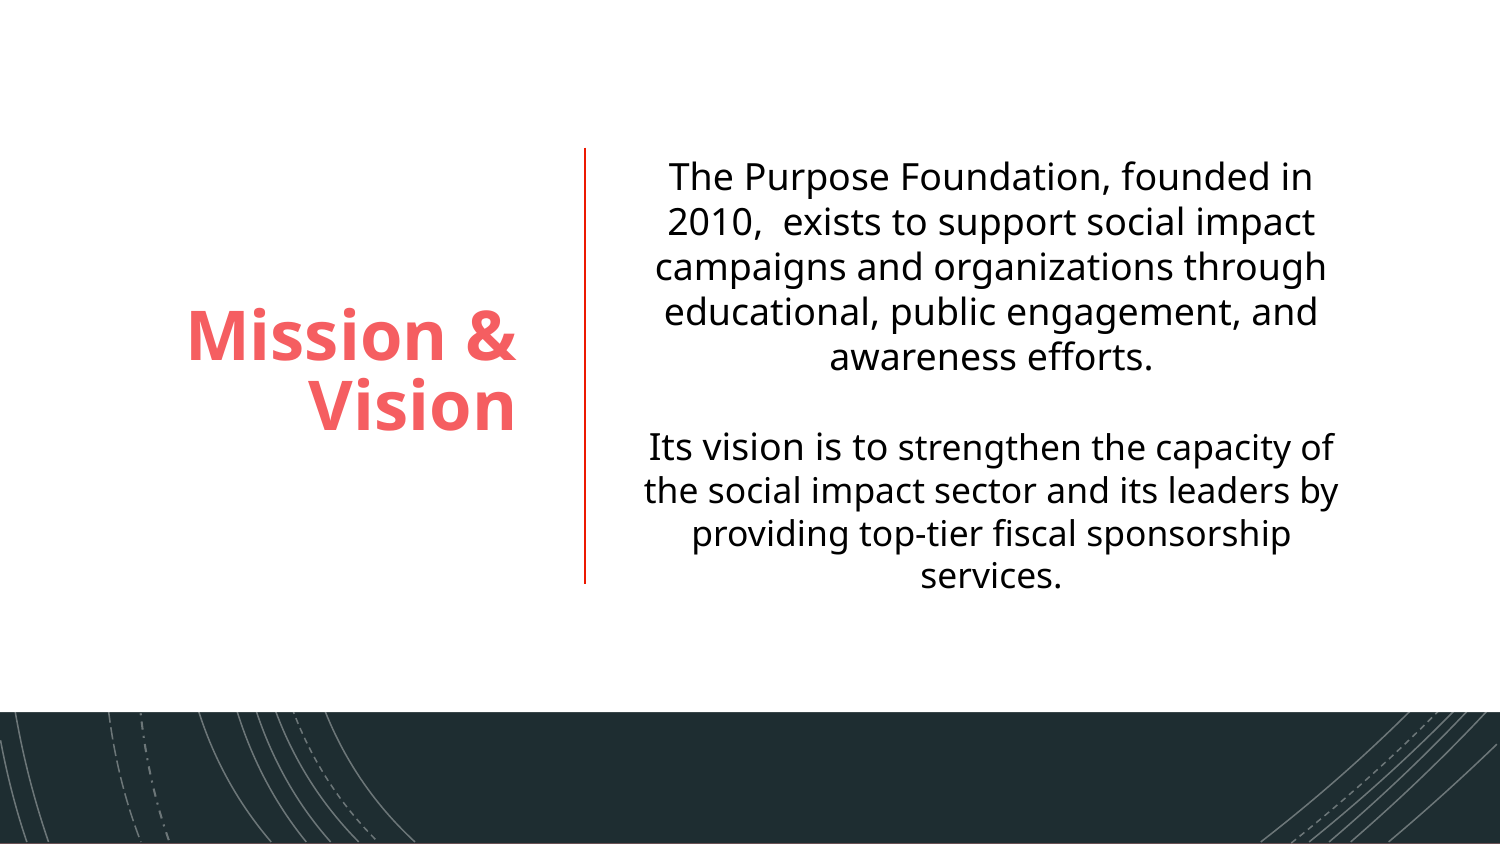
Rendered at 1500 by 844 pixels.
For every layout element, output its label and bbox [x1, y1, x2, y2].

text_box [0, 0, 1498, 844]
